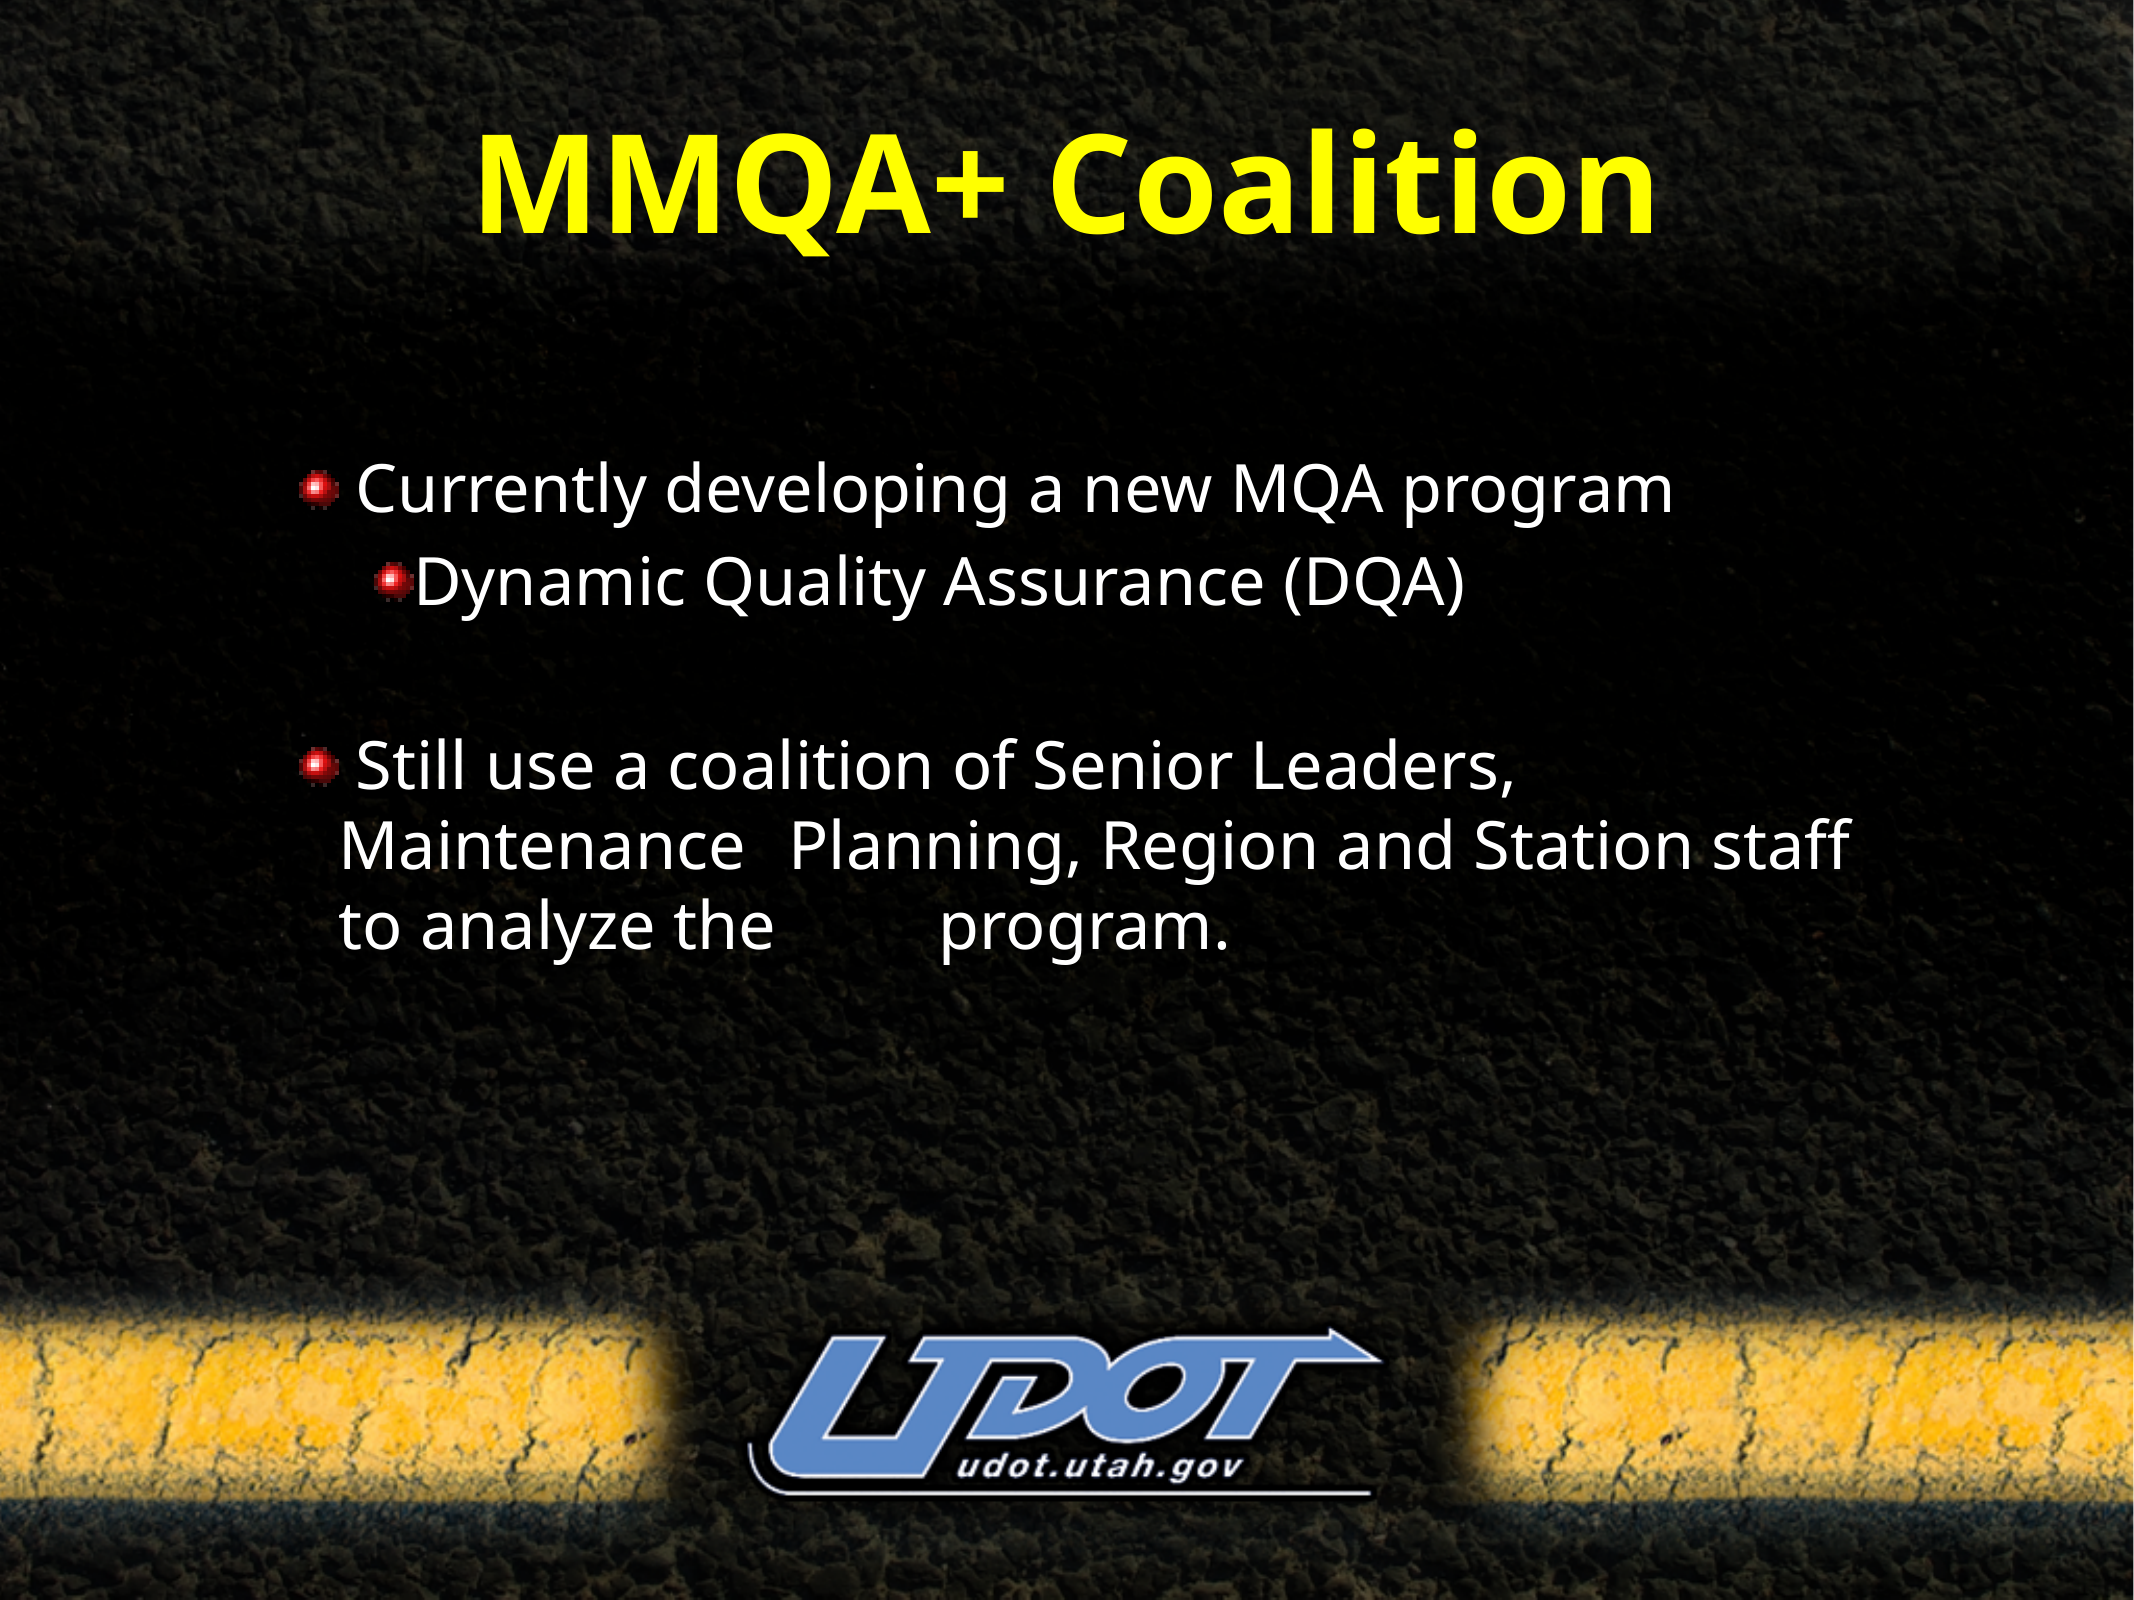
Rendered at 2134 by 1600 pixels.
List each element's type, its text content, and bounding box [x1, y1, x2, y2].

list Currently developing a new MQA program Dynamic Quality Assurance (DQA) Still use a coalition of Senior Leaders, Maintenance Planning, Region and Station staff to analyze the program. [207, 436, 1926, 1176]
picture [0, 0, 2134, 1600]
title MMQA+ Coalition [207, 86, 1926, 401]
